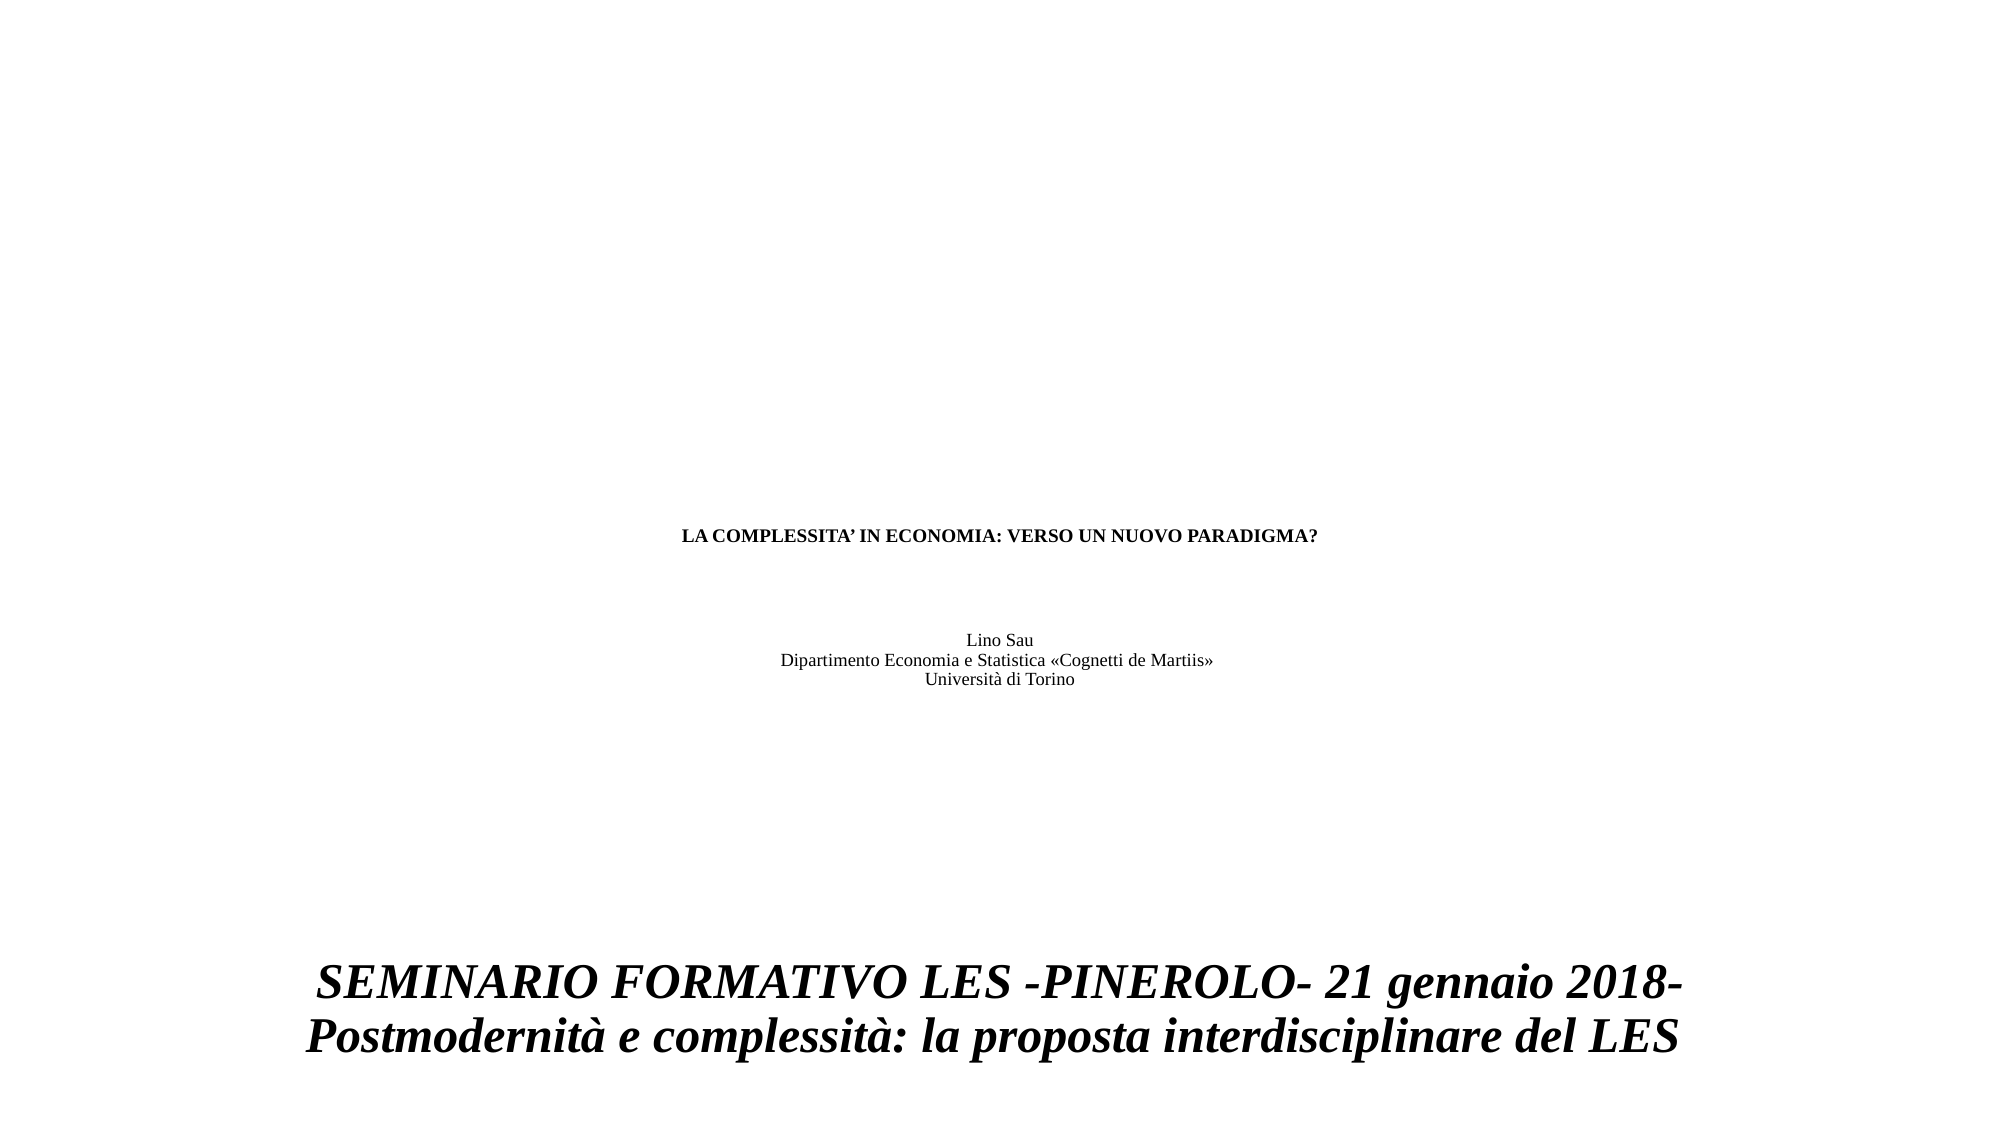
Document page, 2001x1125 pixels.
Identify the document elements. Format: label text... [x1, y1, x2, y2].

title LA COMPLESSITA’ IN ECONOMIA: VERSO UN NUOVO PARADIGMA? Lino Sau Dipartimento Economia e Statistica «Cognetti de Martiis» Università di Torino [249, 514, 1750, 698]
subtitle SEMINARIO FORMATIVO LES -PINEROLO- 21 gennaio 2018- Postmodernità e complessità: la proposta interdisciplinare del LES [249, 866, 1750, 1076]
